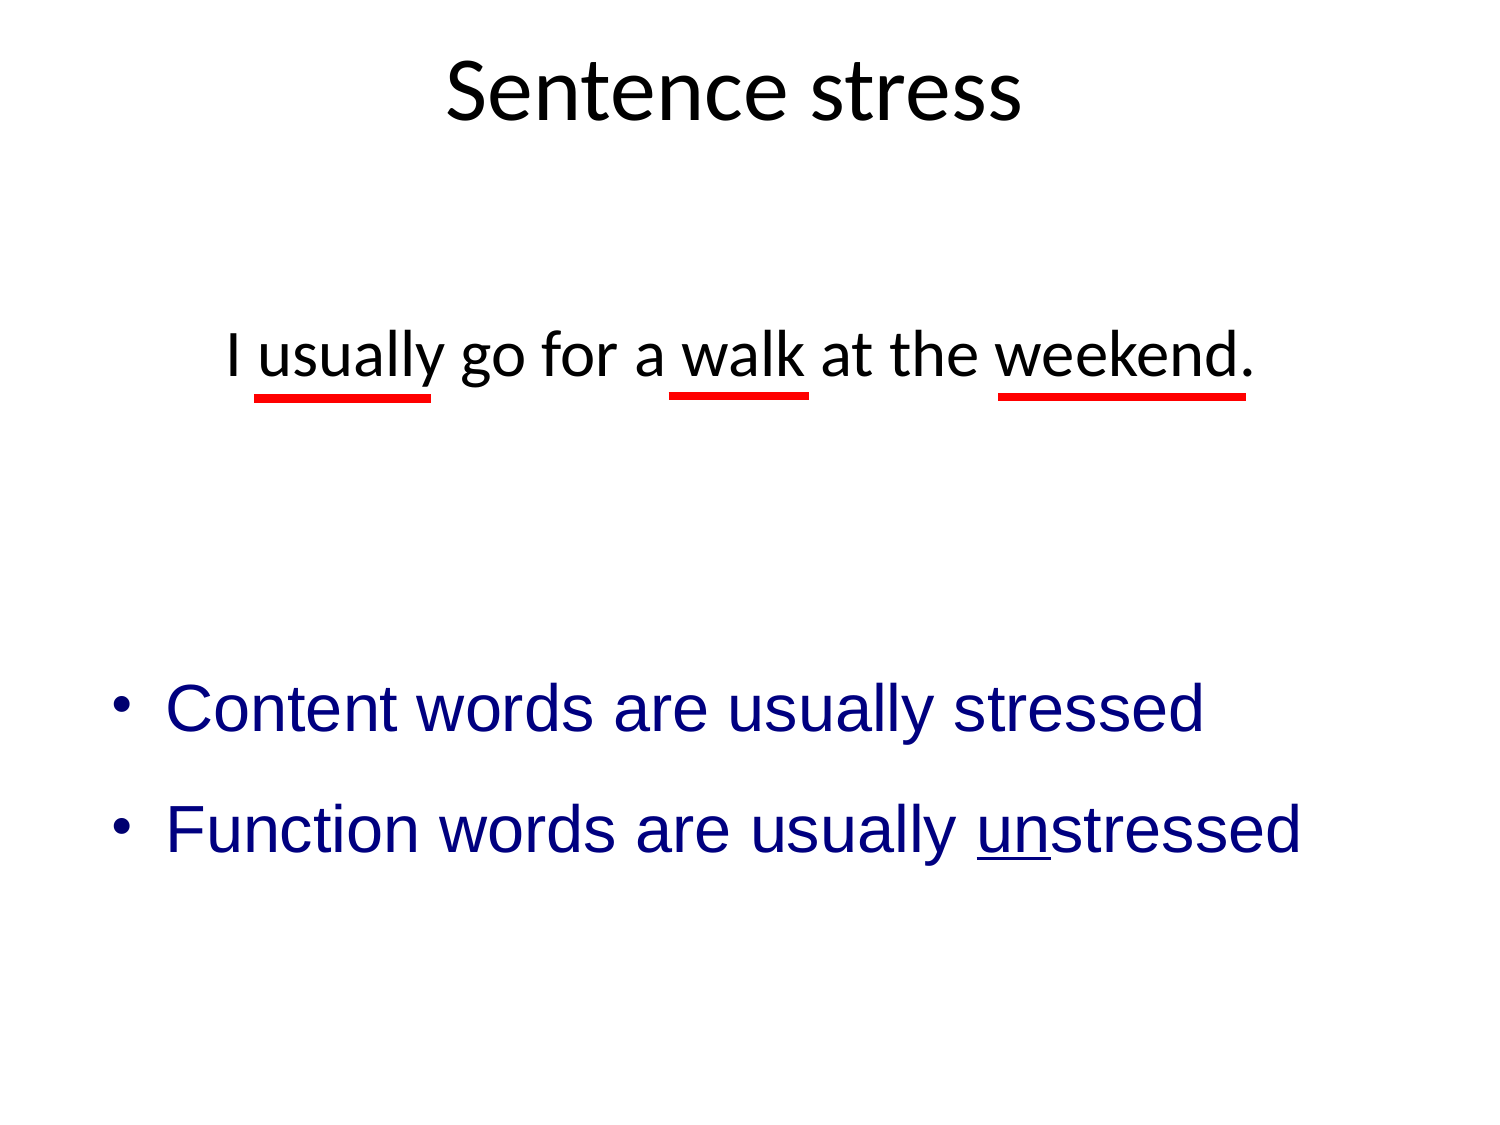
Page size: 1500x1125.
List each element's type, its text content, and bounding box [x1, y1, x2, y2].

text_box Sentence stress [46, 31, 1424, 137]
text_box I usually go for a walk at the weekend. [94, 302, 1388, 398]
text_box Content words are usually stressed Function words are usually unstressed [94, 656, 1420, 941]
